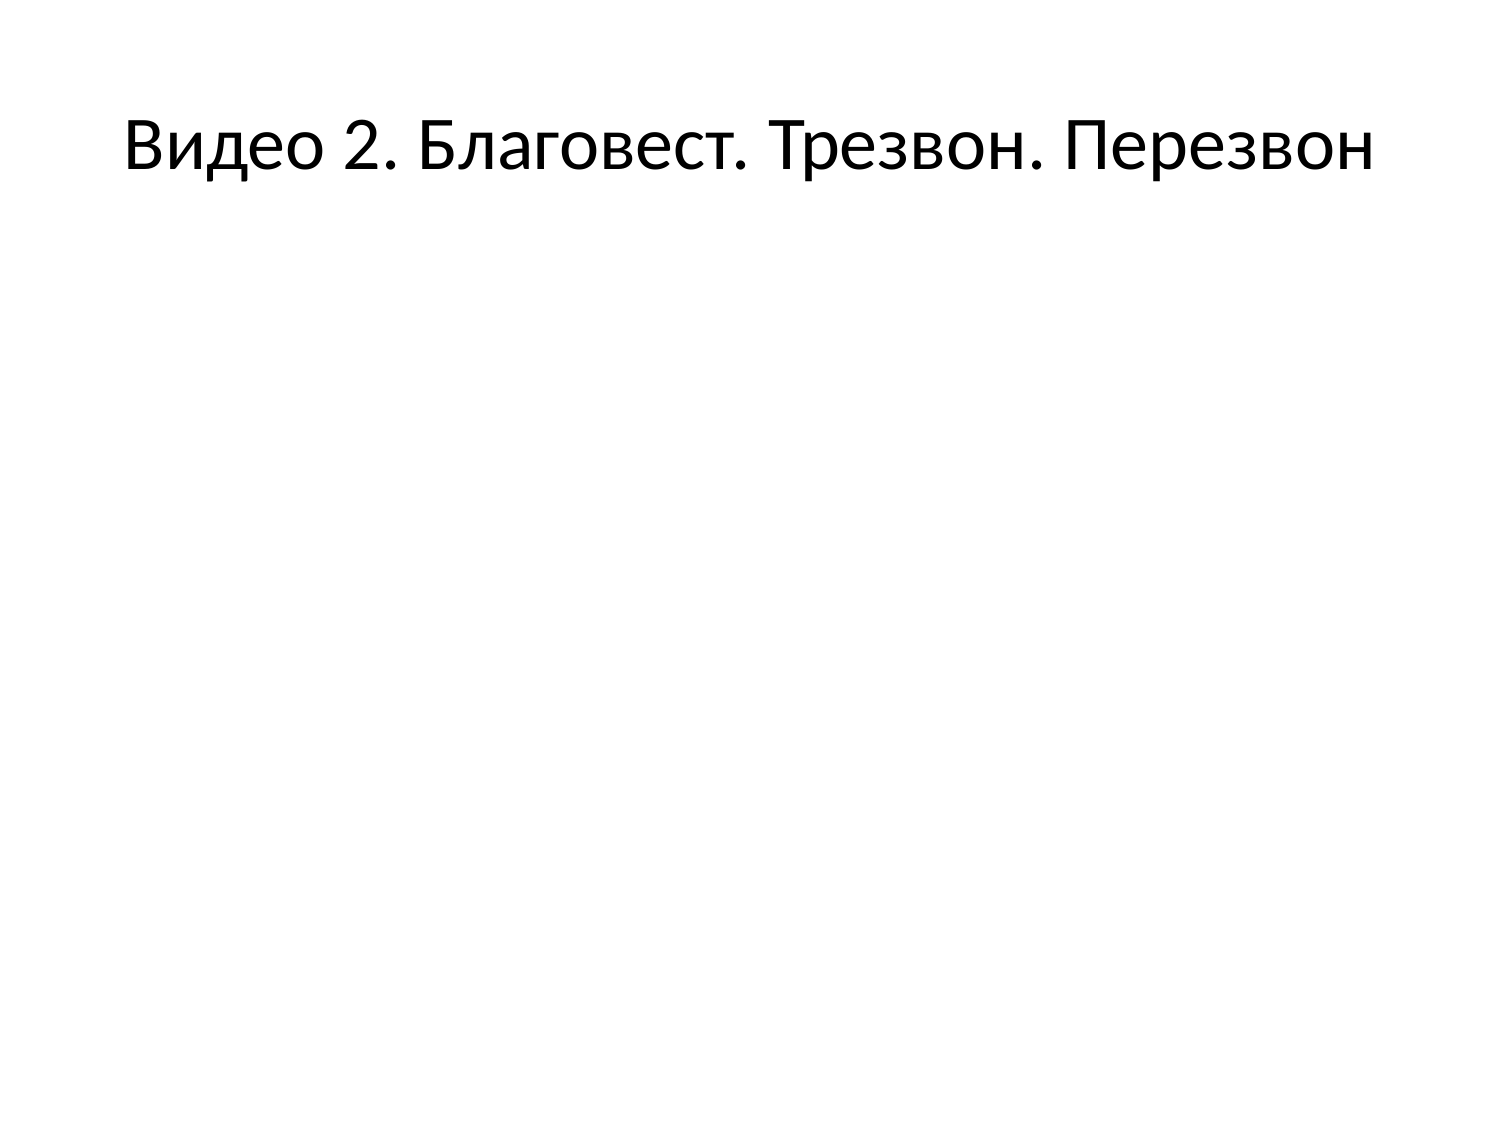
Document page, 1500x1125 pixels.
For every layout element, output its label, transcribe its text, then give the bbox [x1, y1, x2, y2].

title Видео 2. Благовест. Трезвон. Перезвон [75, 45, 1425, 233]
